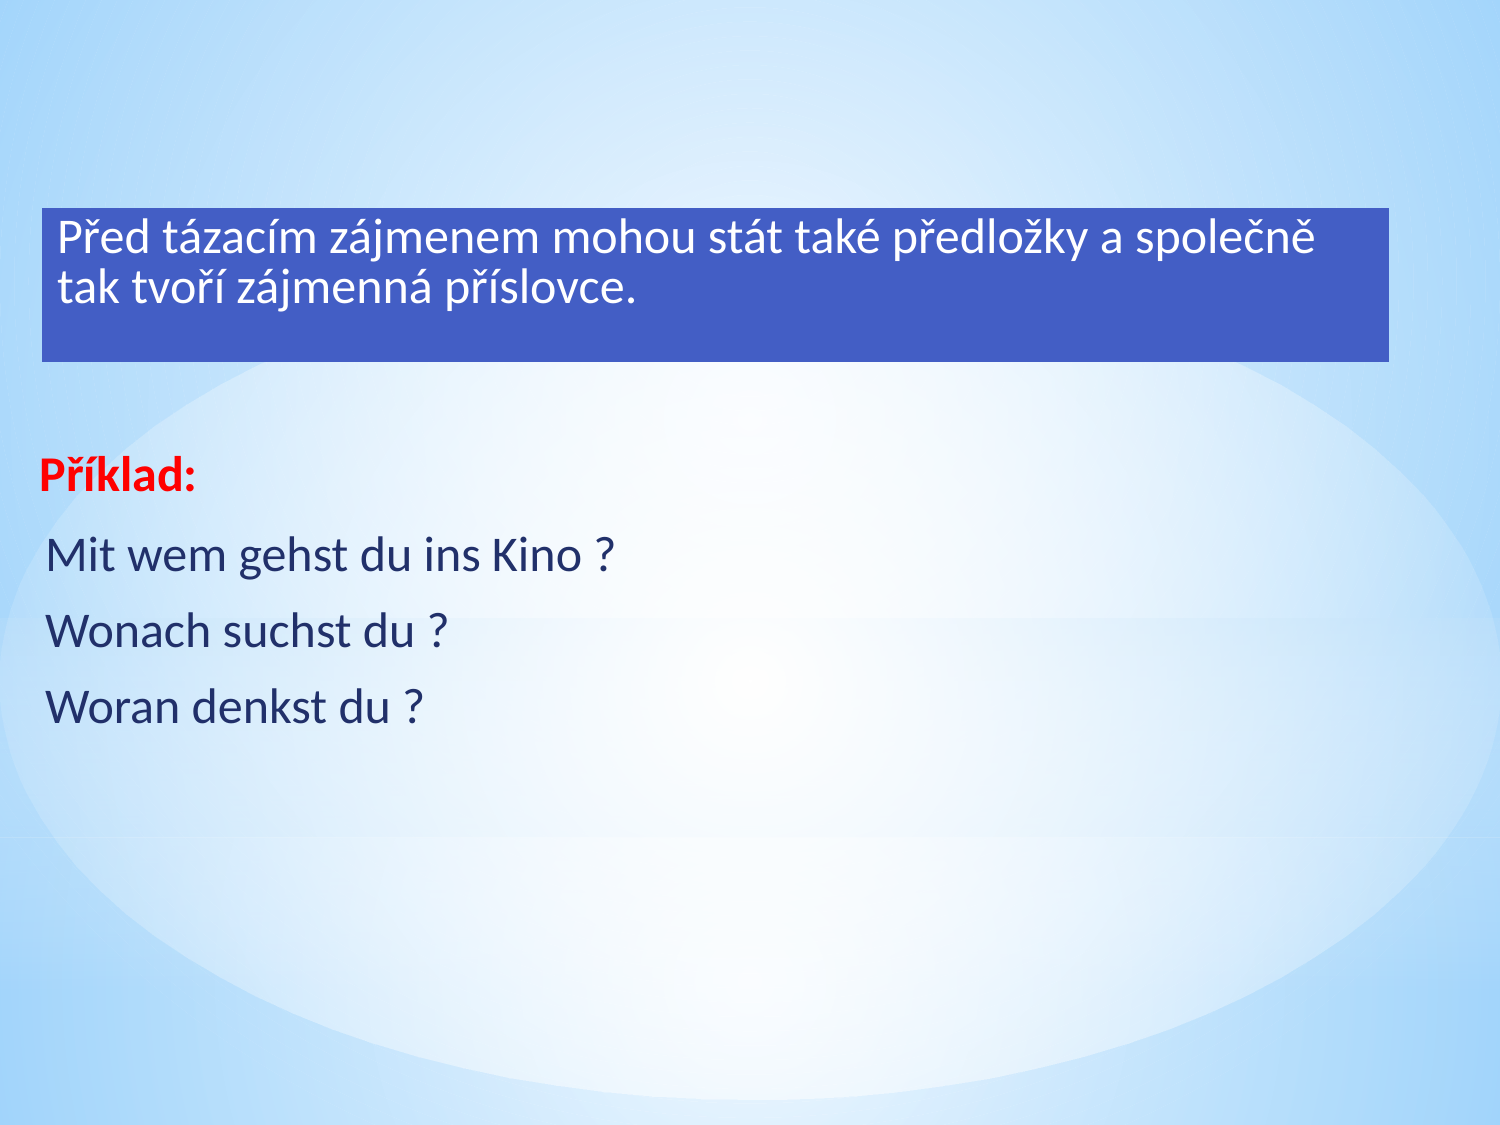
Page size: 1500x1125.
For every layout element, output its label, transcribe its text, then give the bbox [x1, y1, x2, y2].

list Příklad: Mit wem gehst du ins Kino ? Wonach suchst du ? Woran denkst du ? [0, 19, 1500, 965]
table_header Před tázacím zájmenem mohou stát také předložky a společně tak tvoří zájmenná příslovce. [42, 208, 1389, 362]
